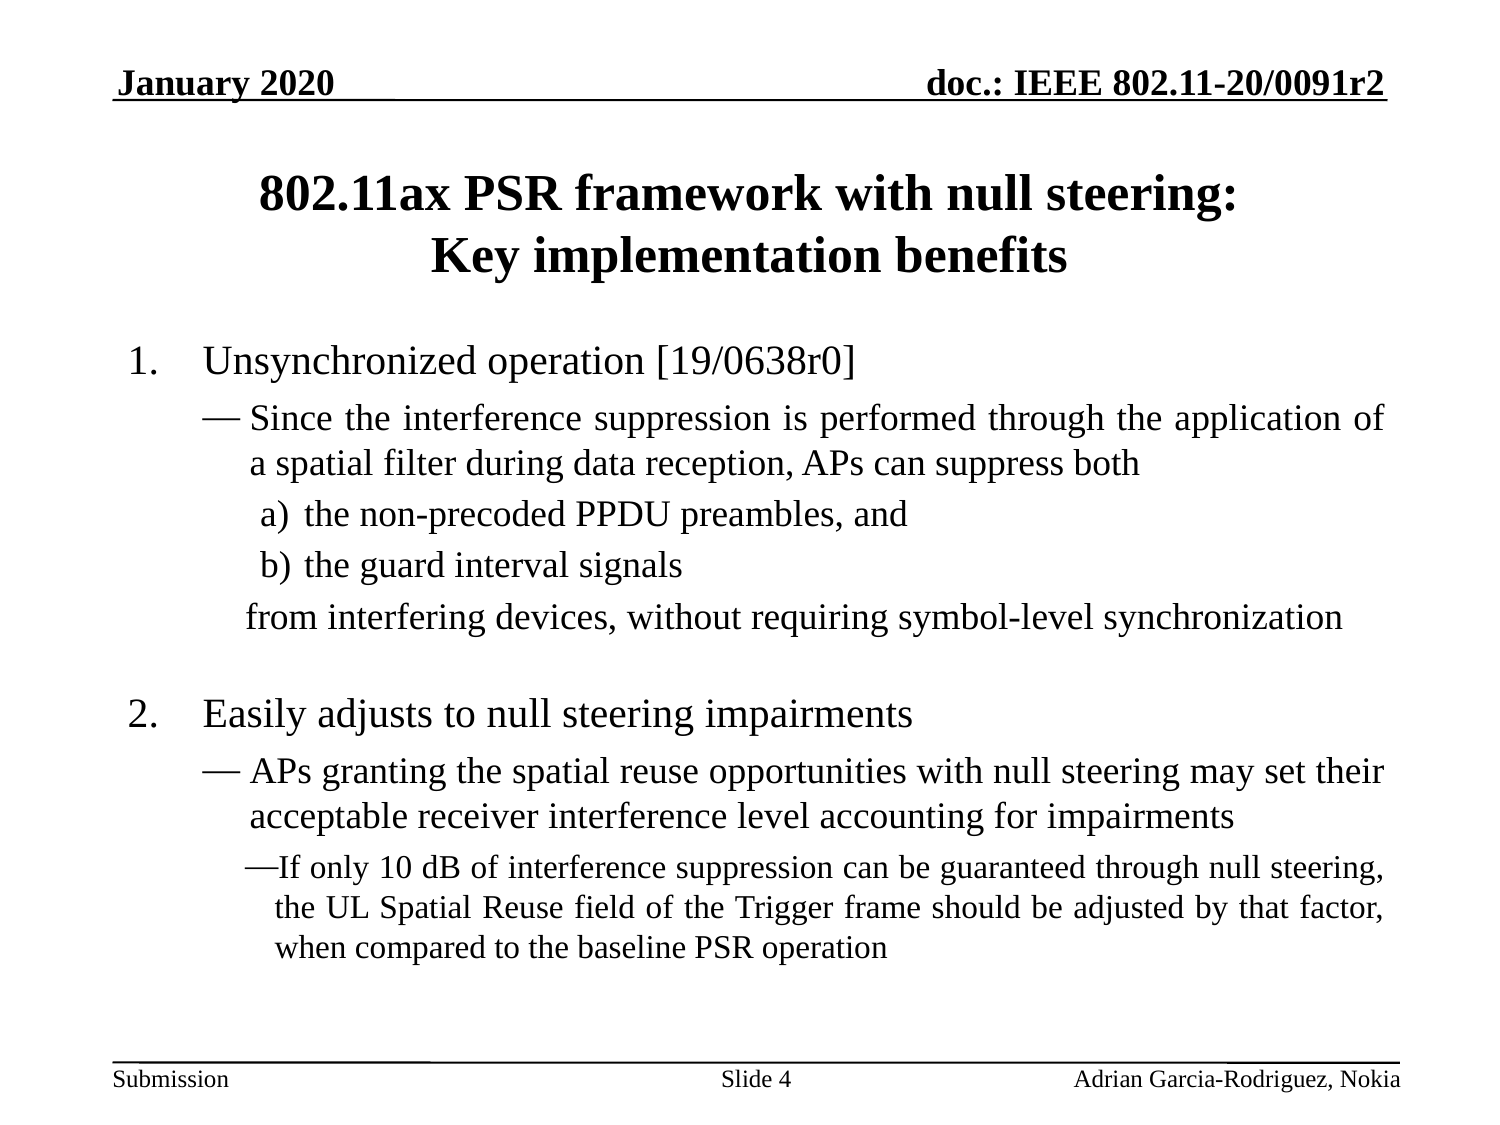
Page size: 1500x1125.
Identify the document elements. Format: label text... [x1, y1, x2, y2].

list Unsynchronized operation [19/0638r0] Since the interference suppression is performed through the application of a spatial filter during data reception, APs can suppress both the non-precoded PPDU preambles, and the guard interval signals from interfering devices, without requiring symbol-level synchronization Easily adjusts to null steering impairments APs granting the spatial reuse opportunities with null steering may set their acceptable receiver interference level accounting for impairments If only 10 dB of interference suppression can be guaranteed through null steering, the UL Spatial Reuse field of the Trigger frame should be adjusted by that factor, when compared to the baseline PSR operation [112, 324, 1402, 1055]
text_box January 2020 [117, 58, 507, 104]
slide_number Slide 4 [712, 1061, 800, 1123]
footer Adrian Garcia-Rodriguez, Nokia [878, 1061, 1402, 1093]
title 802.11ax PSR framework with null steering: Key implementation benefits [74, 149, 1426, 291]
